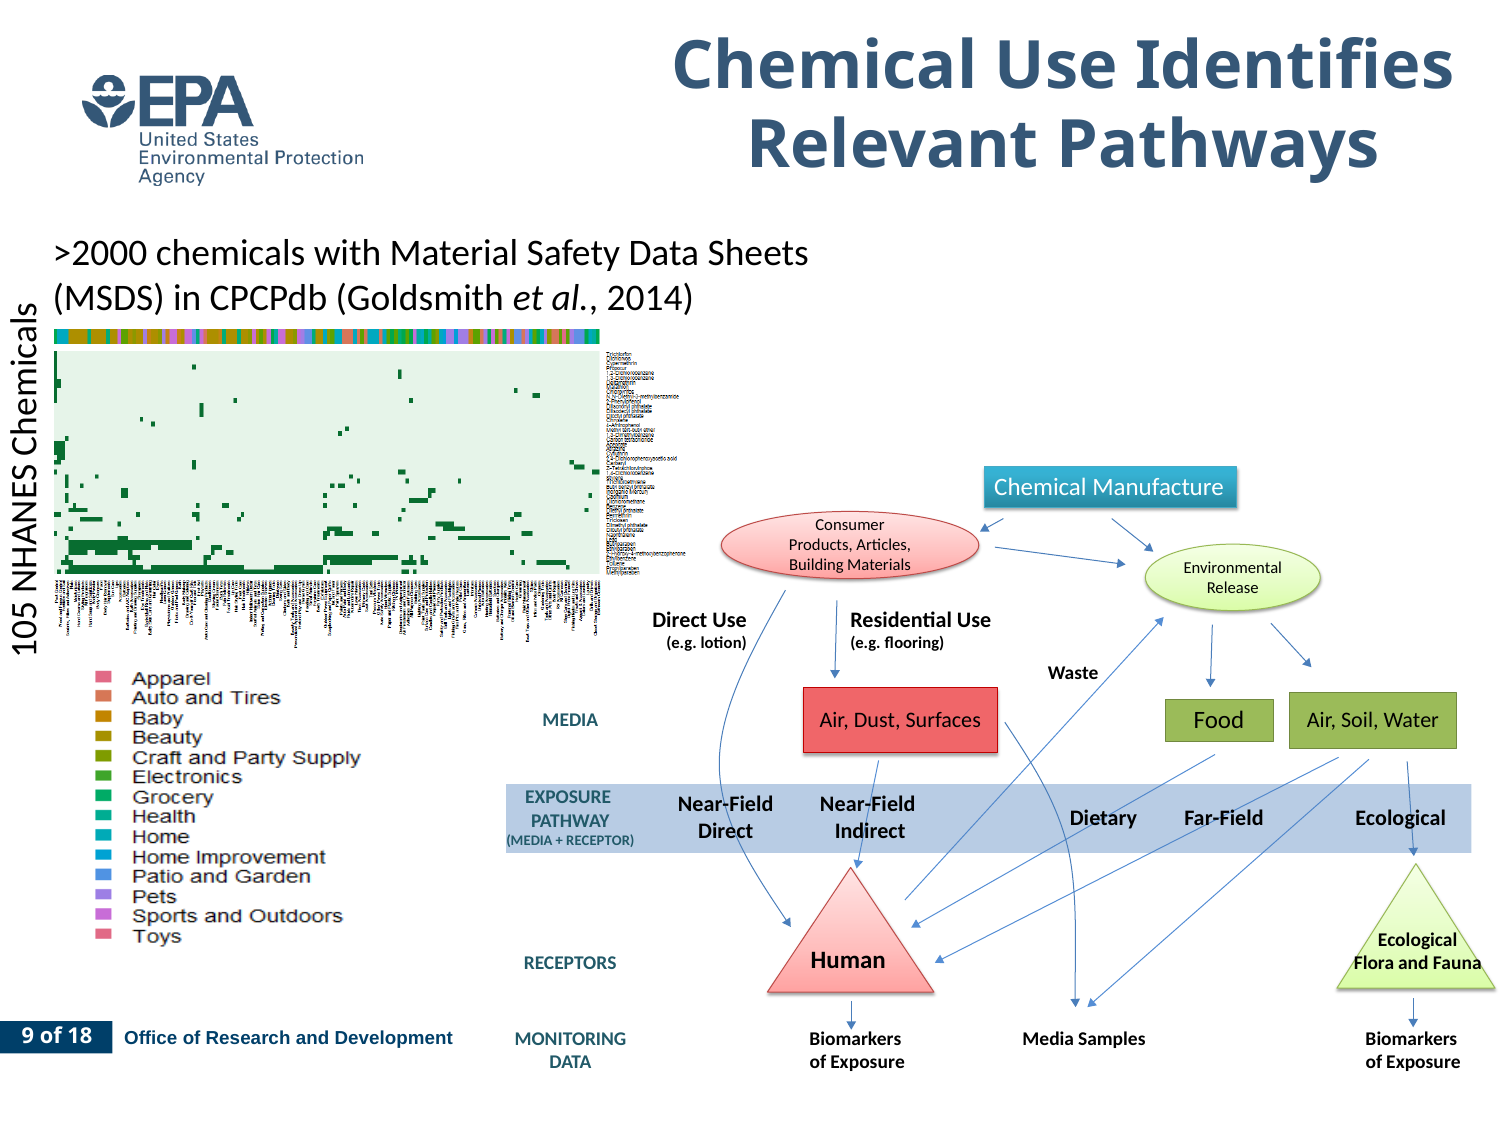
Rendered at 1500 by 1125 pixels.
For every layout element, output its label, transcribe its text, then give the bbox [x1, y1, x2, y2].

picture [42, 317, 1500, 1086]
title Chemical Use Identifies Relevant Pathways [591, 13, 1500, 202]
picture [82, 75, 363, 186]
text_box >2000 chemicals with Material Safety Data Sheets (MSDS) in CPCPdb (Goldsmith et al., 2014) [37, 220, 829, 326]
text_box 105 NHANES Chemicals [0, 287, 52, 674]
